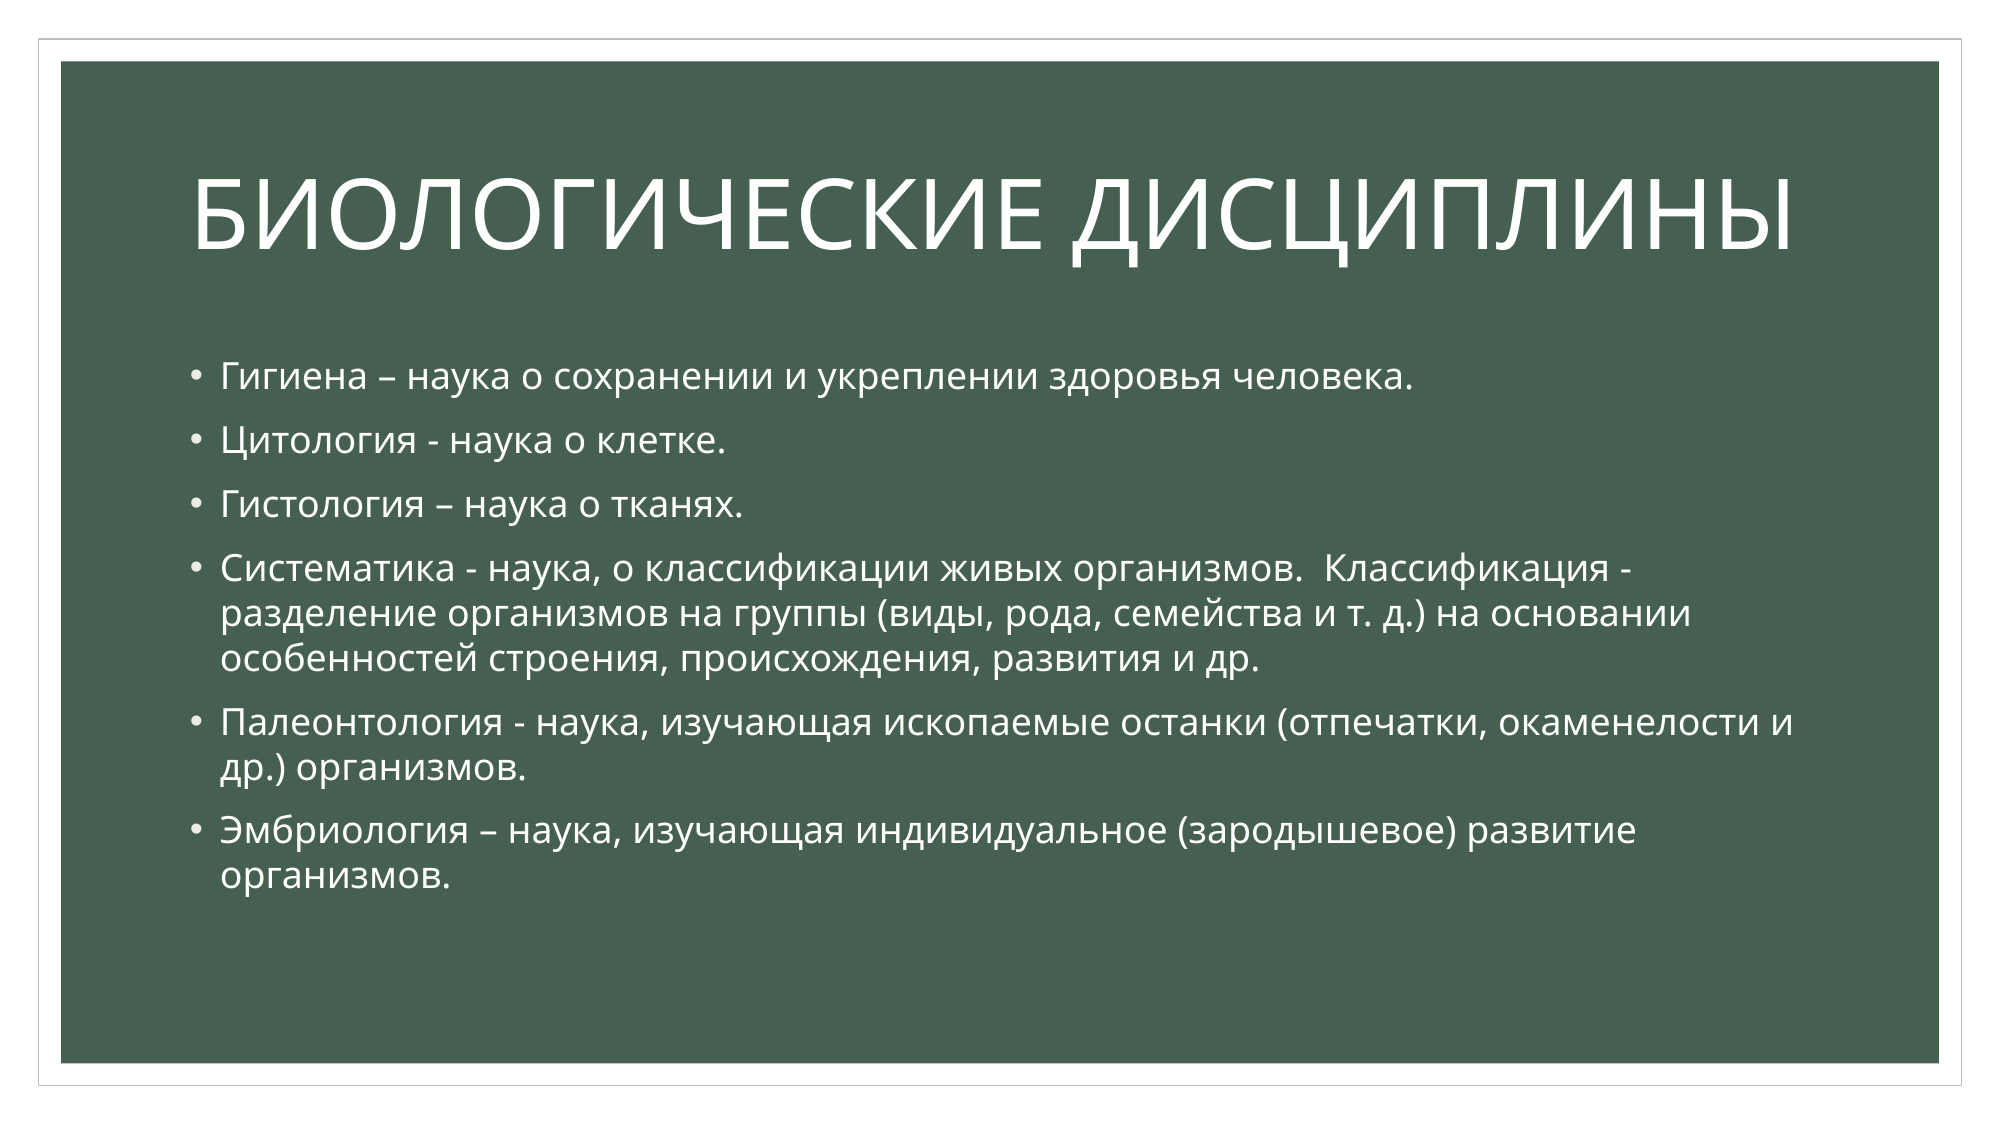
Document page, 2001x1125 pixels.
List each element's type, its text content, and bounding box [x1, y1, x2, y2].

title БИОЛОГИЧЕСКИЕ ДИСЦИПЛИНЫ [174, 105, 1825, 331]
list Гигиена – наука о сохранении и укреплении здоровья человека. Цитология - наука о клетке. Гистология – наука о тканях. Систематика - наука, о классификации живых организмов. Классификация - разделение организмов на группы (виды, рода, семейства и т. д.) на основании особенностей строения, происхождения, развития и др. Палеонтология - наука, изучающая ископаемые останки (отпечатки, окаменелости и др.) организмов. Эмбриология – наука, изучающая индивидуальное (зародышевое) развитие организмов. [174, 345, 1825, 990]
